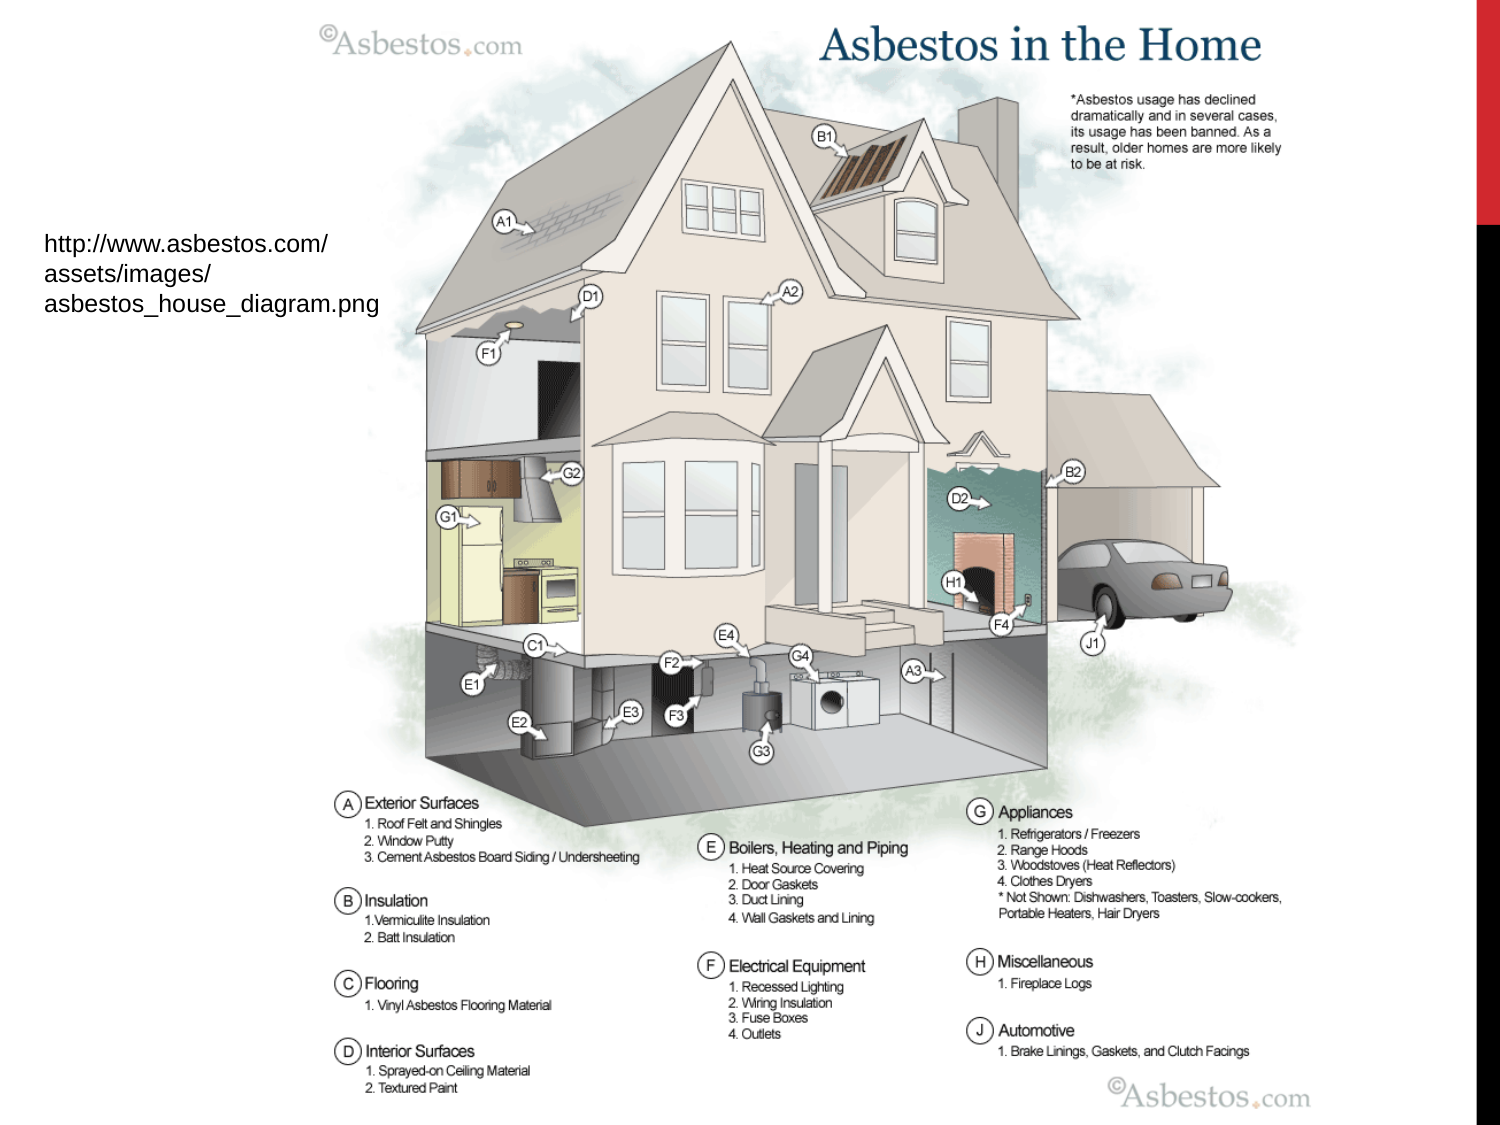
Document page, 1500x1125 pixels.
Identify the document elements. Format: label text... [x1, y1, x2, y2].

picture [300, 0, 1326, 1125]
text_box http://www.asbestos.com/assets/images/asbestos_house_diagram.png [29, 219, 299, 325]
